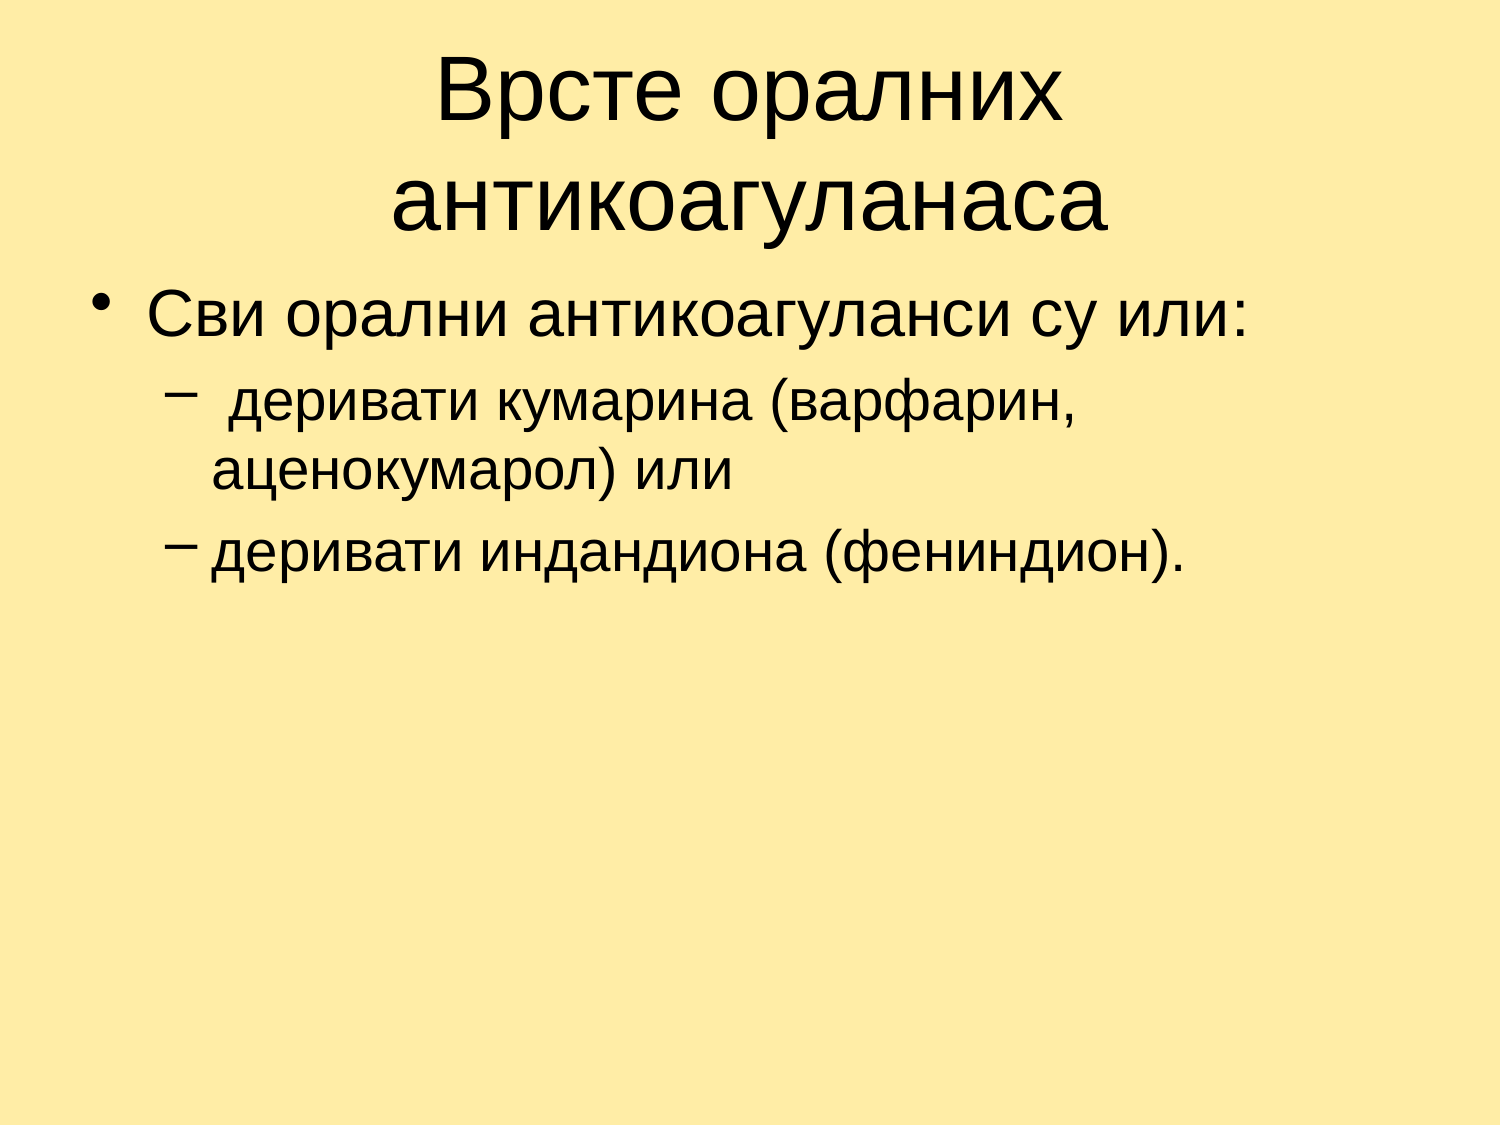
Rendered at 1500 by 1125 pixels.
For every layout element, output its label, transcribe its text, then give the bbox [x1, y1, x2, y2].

list Сви орални антикоагуланси су или: деривати кумарина (варфарин, аценокумарол) или деривати индандиона (фениндион). [74, 262, 1426, 1006]
title Врсте оралних антикоагуланаса [74, 44, 1426, 233]
